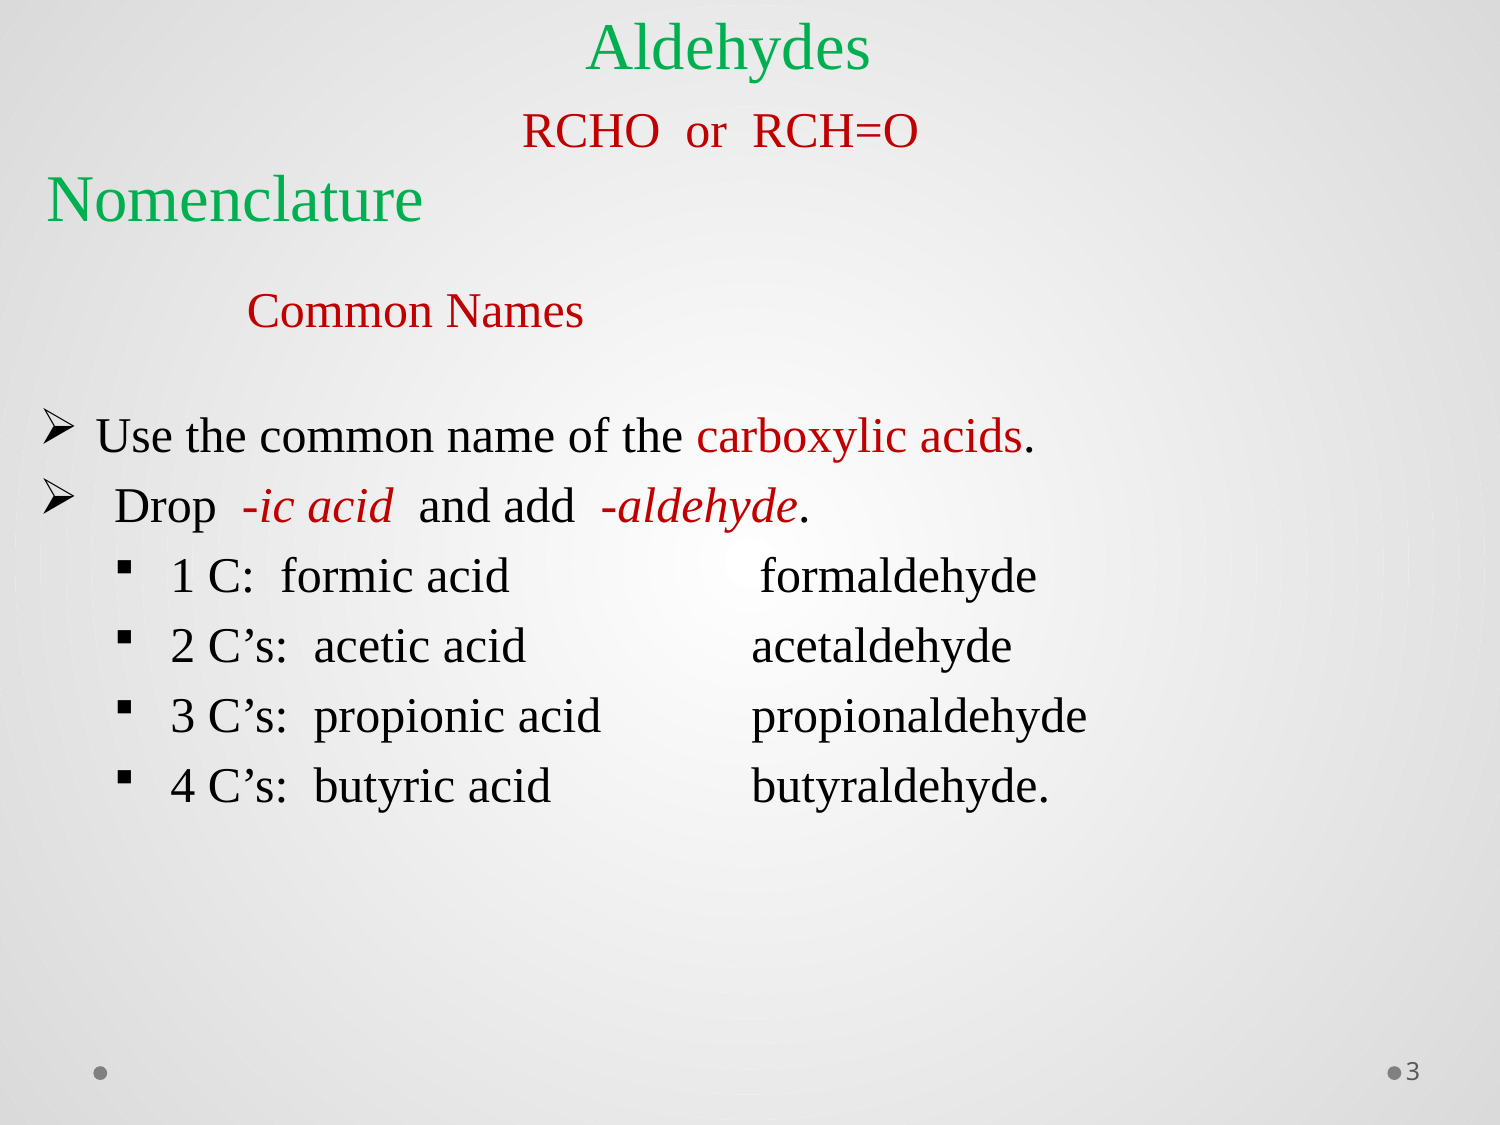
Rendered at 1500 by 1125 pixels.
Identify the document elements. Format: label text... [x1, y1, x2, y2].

text_box RCHO or RCH=O [497, 89, 934, 165]
text_box Use the common name of the carboxylic acids. Drop -ic acid and add -aldehyde. 1 C: formic acid formaldehyde 2 C’s: acetic acid acetaldehyde 3 C’s: propionic acid propionaldehyde 4 C’s: butyric acid butyraldehyde. [24, 395, 1195, 881]
text_box Nomenclature [30, 147, 440, 243]
text_box Common Names [231, 269, 600, 345]
slide_number 3 [1401, 1042, 1494, 1103]
text_box Aldehydes [570, 0, 887, 89]
